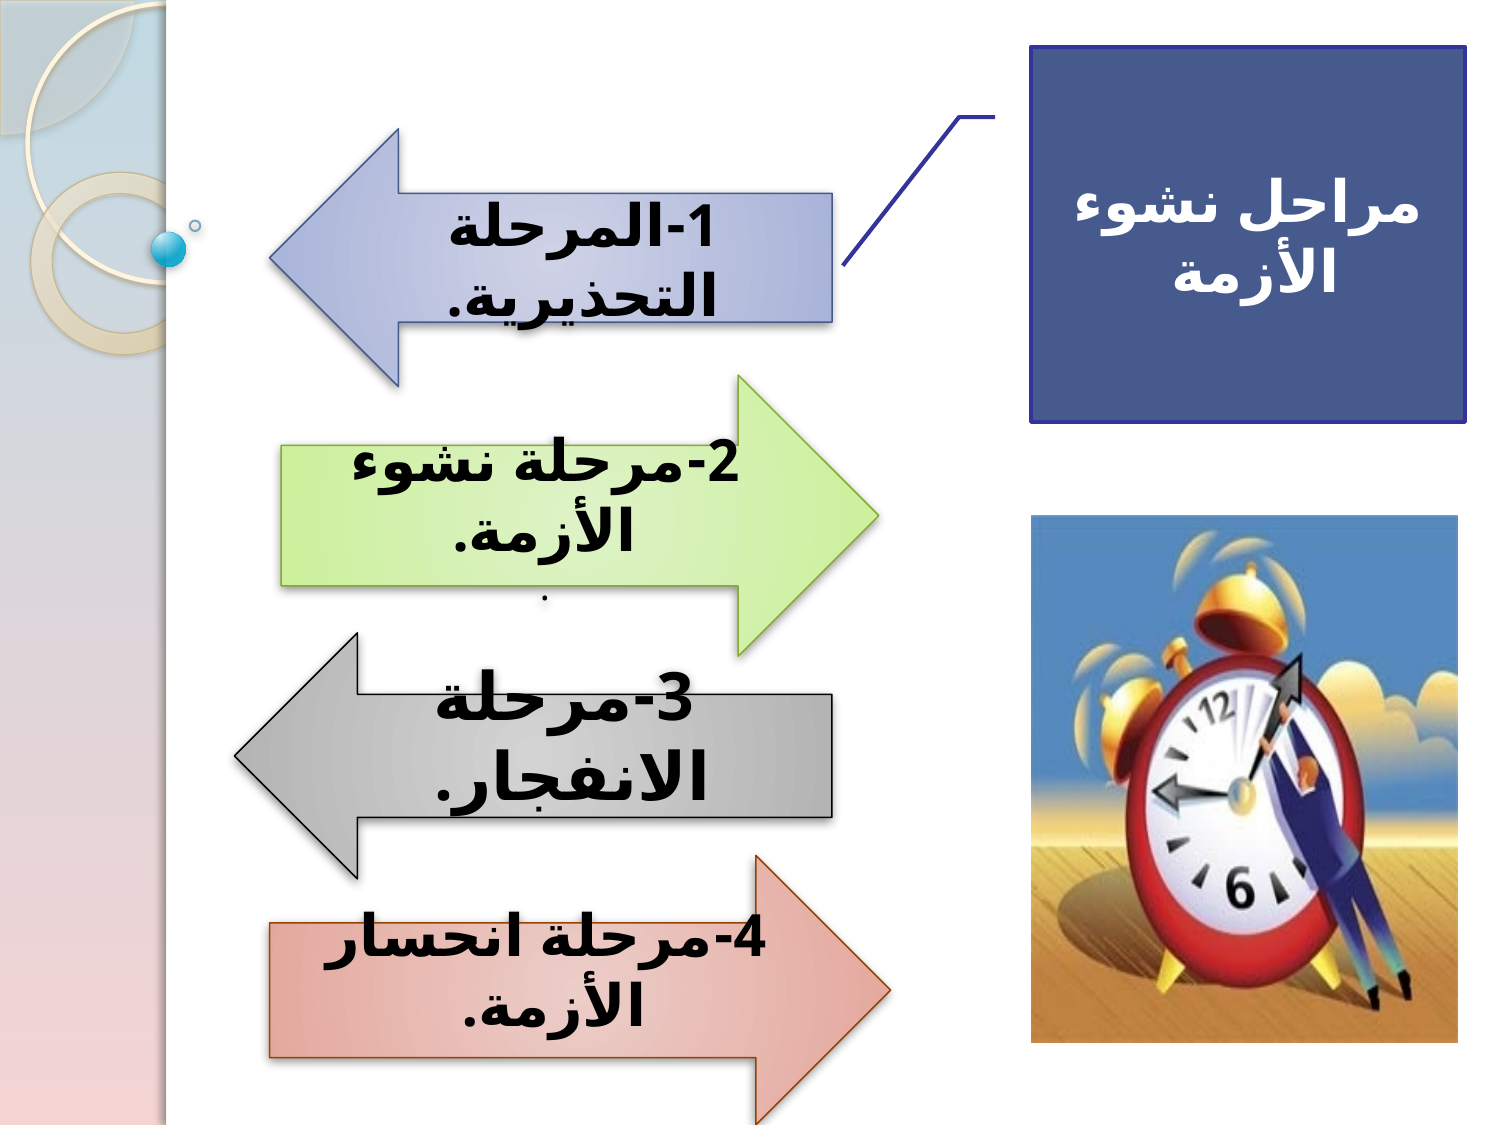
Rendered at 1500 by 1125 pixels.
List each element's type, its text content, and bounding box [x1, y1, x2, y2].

text_box 2-مرحلة نشوء الأزمة. . [280, 374, 880, 657]
text_box 3-مرحلة الانفجار. [233, 632, 833, 880]
text_box مراحل نشوء الأزمة [1029, 45, 1467, 424]
picture [1031, 515, 1459, 1044]
text_box 1-المرحلة التحذيرية. [268, 128, 833, 388]
text_box 4-مرحلة انحسار الأزمة. [268, 854, 892, 1125]
text_box مراحل نشوء الأزمة [841, 115, 996, 267]
